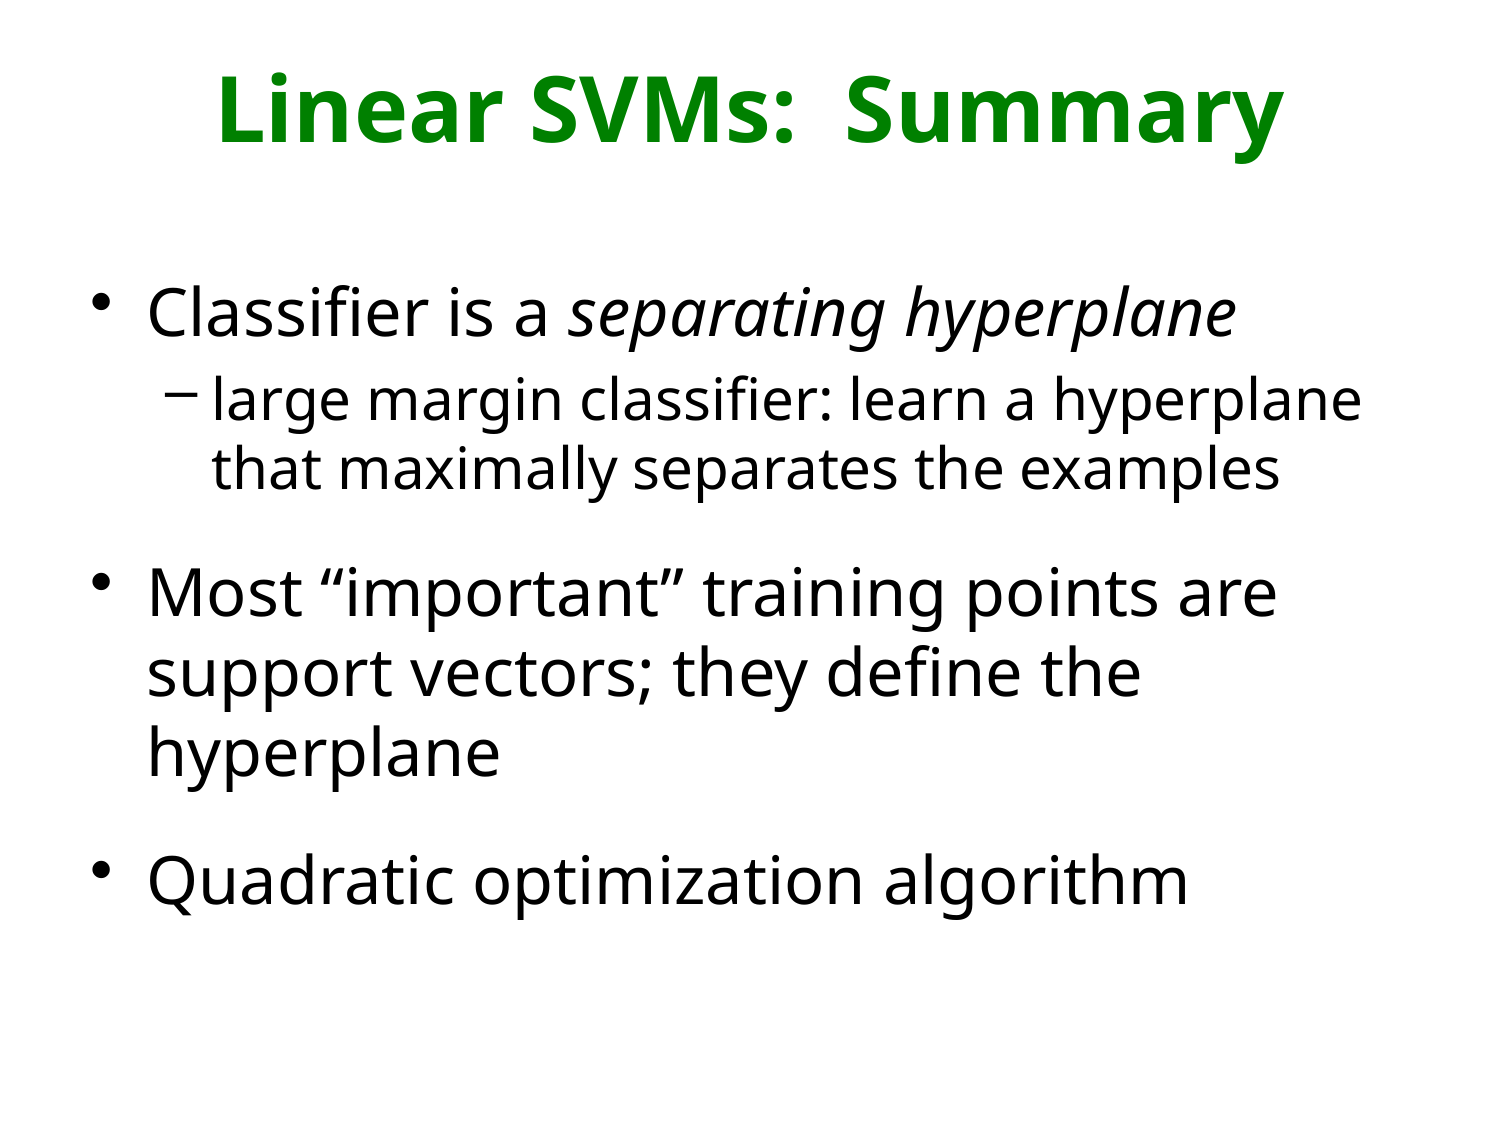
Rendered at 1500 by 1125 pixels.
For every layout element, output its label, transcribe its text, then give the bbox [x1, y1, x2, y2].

list Classifier is a separating hyperplane large margin classifier: learn a hyperplane that maximally separates the examples Most “important” training points are support vectors; they define the hyperplane Quadratic optimization algorithm [74, 262, 1426, 1006]
title Linear SVMs: Summary [74, 12, 1426, 201]
